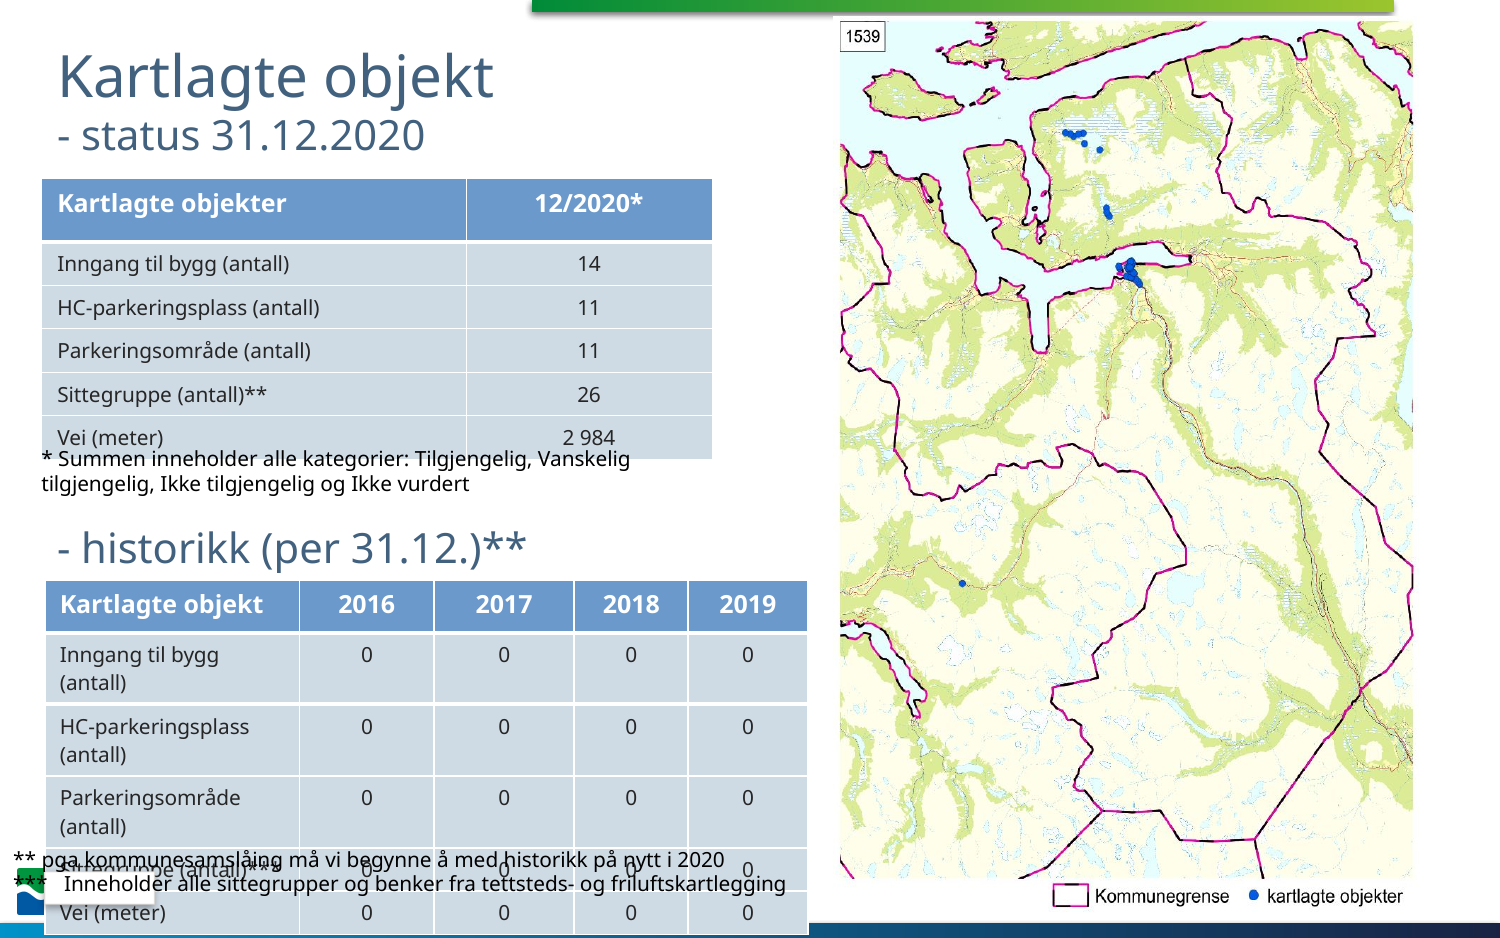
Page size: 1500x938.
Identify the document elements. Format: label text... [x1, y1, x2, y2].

table_cell 11 [467, 286, 712, 328]
table_cell Parkeringsområde (antall) [46, 777, 299, 838]
table_cell 0 [575, 706, 687, 775]
text_box ** pga kommunesamslåing må vi begynne å med historikk på nytt i 2020 *** Inneholder alle sittegrupper og benker fra tettsteds- og friluftskartlegging [0, 838, 802, 904]
table_cell 0 [575, 777, 687, 838]
table_cell 0 [575, 635, 687, 702]
table_cell 0 [435, 635, 573, 702]
table_header Kartlagte objekter [42, 179, 466, 240]
table_cell 0 [300, 777, 433, 838]
table_cell Vei (meter) [42, 416, 466, 438]
table_header 2018 [575, 581, 687, 631]
table_cell 0 [435, 777, 573, 838]
text_box Kartlagte objekt - status 31.12.2020 [42, 24, 828, 167]
table_cell 0 [802, 849, 807, 890]
table_cell 0 [300, 904, 433, 934]
table_cell 11 [467, 329, 712, 372]
table_cell Inngang til bygg (antall) [46, 635, 299, 702]
table_cell 0 [689, 777, 807, 847]
table_cell Sittegruppe (antall)** [42, 373, 466, 415]
table_cell Parkeringsområde (antall) [42, 329, 466, 372]
table_cell HC-parkeringsplass (antall) [46, 706, 299, 775]
table_cell 0 [689, 635, 807, 702]
table_header 2017 [435, 581, 573, 631]
table_cell 0 [575, 904, 687, 934]
table_cell 0 [300, 635, 433, 702]
table_cell 0 [435, 706, 573, 775]
text_box - historikk (per 31.12.)** [42, 496, 828, 580]
picture [833, 16, 1419, 913]
table_cell Inngang til bygg (antall) [42, 244, 466, 285]
table_cell HC-parkeringsplass (antall) [42, 286, 466, 328]
table_cell 0 [300, 706, 433, 775]
table_header 2019 [689, 581, 807, 631]
table_cell 2 984 [467, 416, 712, 459]
table_cell Vei (meter) [46, 904, 299, 934]
table_header Kartlagte objekt [46, 581, 299, 631]
table_cell 0 [689, 706, 807, 775]
table_cell 14 [467, 244, 712, 285]
table_header 12/2020* [467, 179, 712, 240]
table_cell 0 [435, 904, 573, 934]
table_header 2016 [300, 581, 433, 631]
table_cell 0 [689, 892, 807, 934]
table_cell 26 [467, 373, 712, 415]
text_box * Summen inneholder alle kategorier: Tilgjengelig, Vanskelig tilgjengelig, Ikke tilgjengelig og Ikke vurdert [26, 438, 711, 504]
